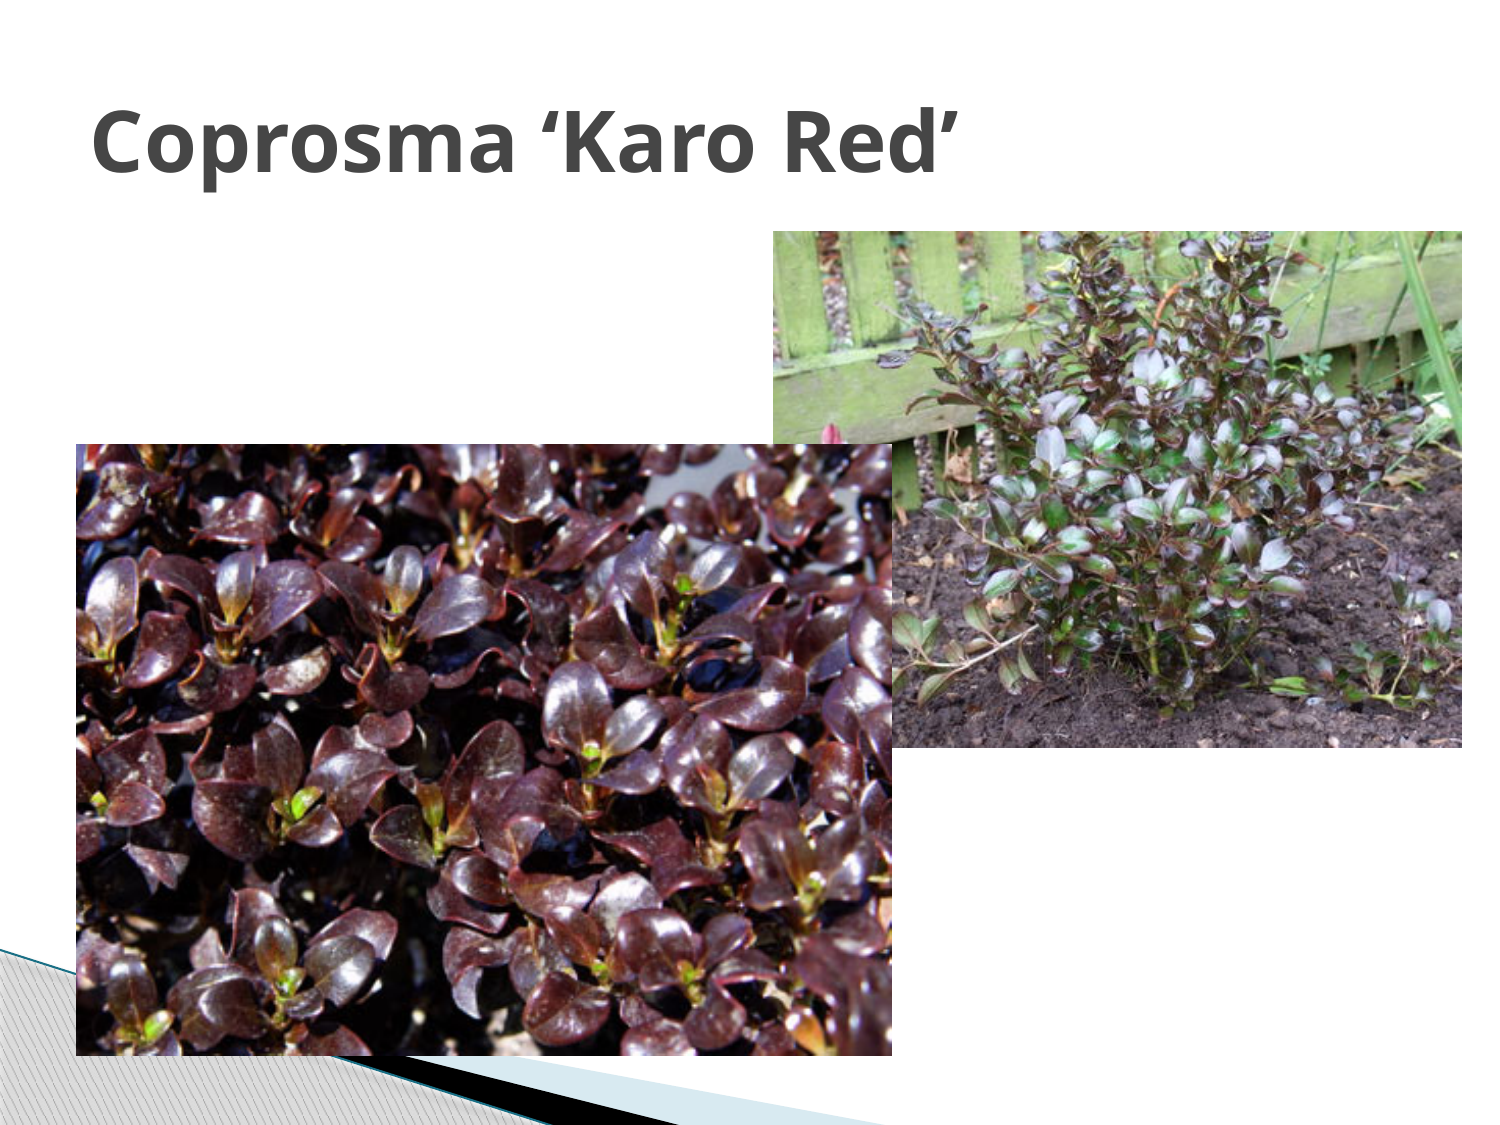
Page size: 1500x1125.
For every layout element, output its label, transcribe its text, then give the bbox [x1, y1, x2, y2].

picture [76, 231, 1462, 1056]
title Coprosma ‘Karo Red’ [75, 45, 1425, 233]
